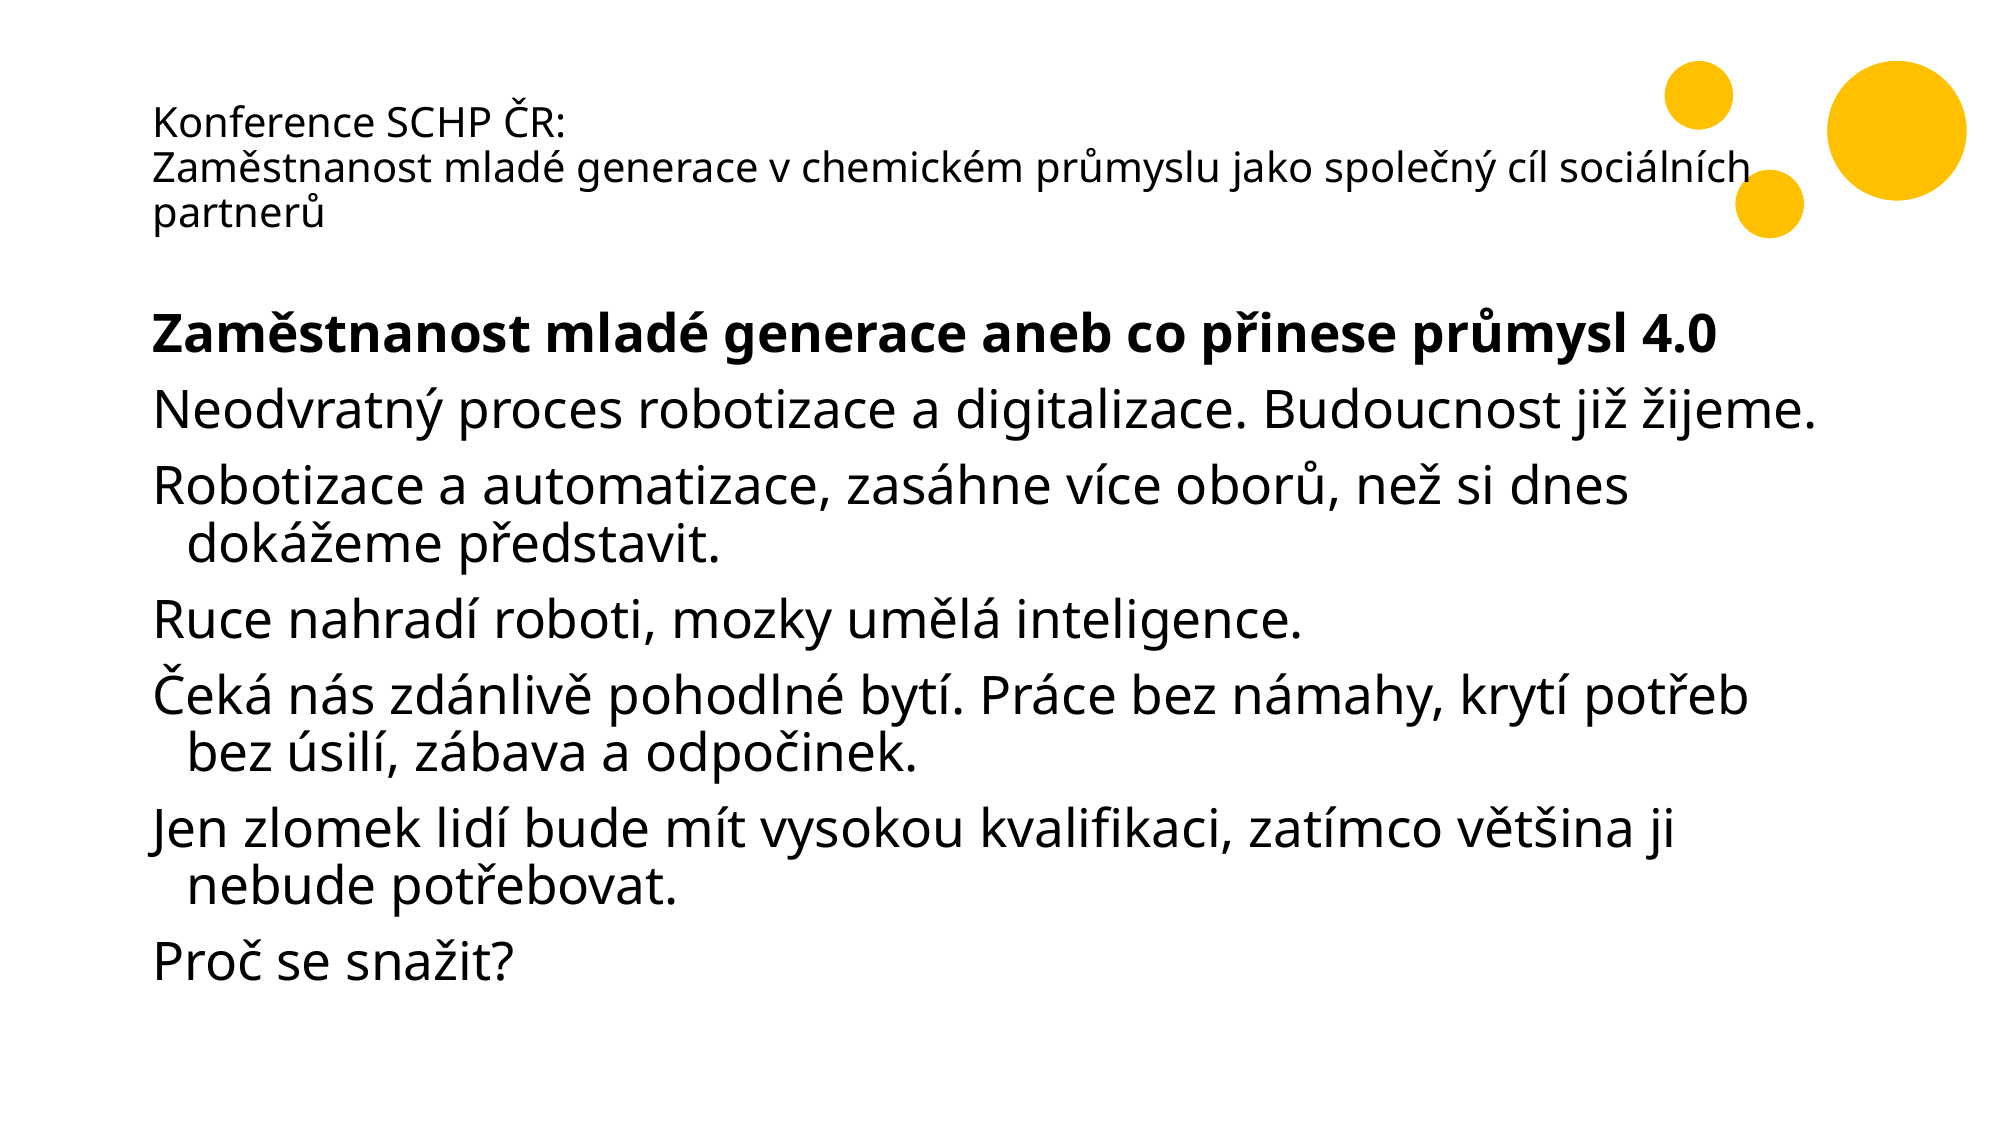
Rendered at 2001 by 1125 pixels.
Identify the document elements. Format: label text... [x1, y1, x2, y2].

title Konference SCHP ČR: Zaměstnanost mladé generace v chemickém průmyslu jako společný cíl sociálních partnerů [137, 59, 1863, 278]
list Zaměstnanost mladé generace aneb co přinese průmysl 4.0 Neodvratný proces robotizace a digitalizace. Budoucnost již žijeme. Robotizace a automatizace, zasáhne více oborů, než si dnes dokážeme představit. Ruce nahradí roboti, mozky umělá inteligence. Čeká nás zdánlivě pohodlné bytí. Práce bez námahy, krytí potřeb bez úsilí, zábava a odpočinek. Jen zlomek lidí bude mít vysokou kvalifikaci, zatímco většina ji nebude potřebovat. Proč se snažit? [137, 299, 1863, 1014]
